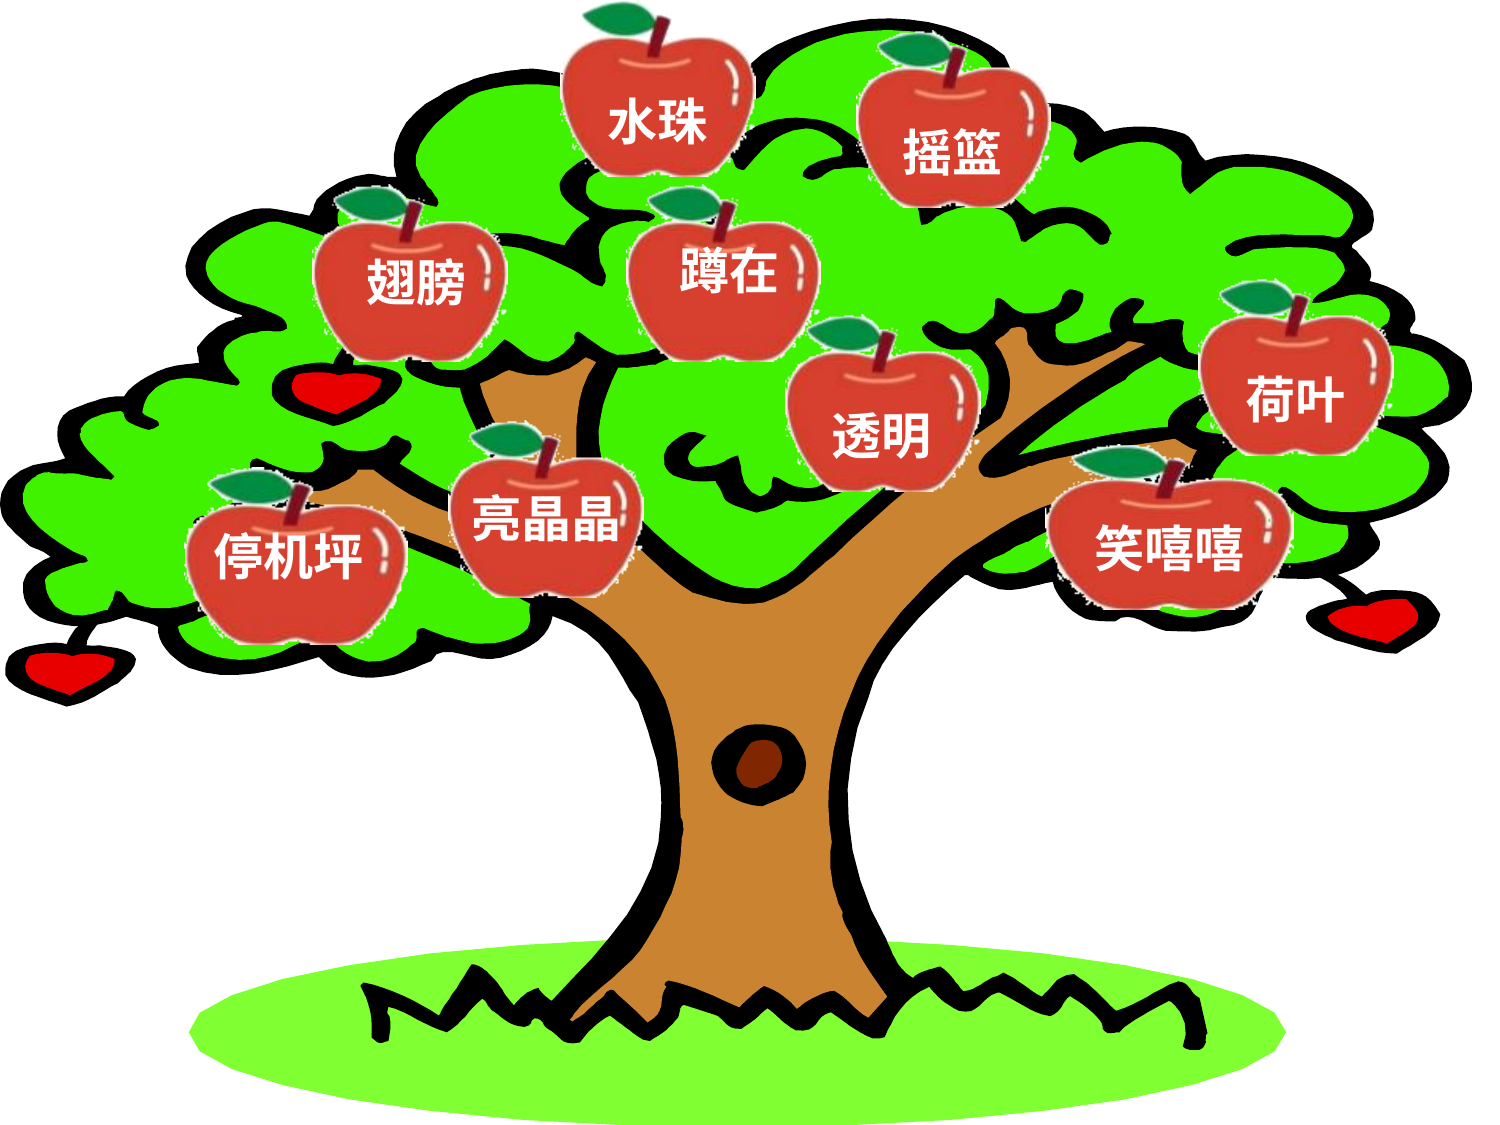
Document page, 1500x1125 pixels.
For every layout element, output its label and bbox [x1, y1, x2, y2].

text_box [1045, 443, 1294, 610]
text_box [170, 467, 408, 646]
picture [0, 0, 1500, 1125]
text_box [855, 30, 1052, 209]
text_box [442, 420, 650, 599]
text_box [619, 184, 839, 362]
text_box [560, 0, 756, 178]
text_box [312, 184, 520, 362]
text_box [785, 314, 981, 492]
text_box [1198, 278, 1394, 457]
